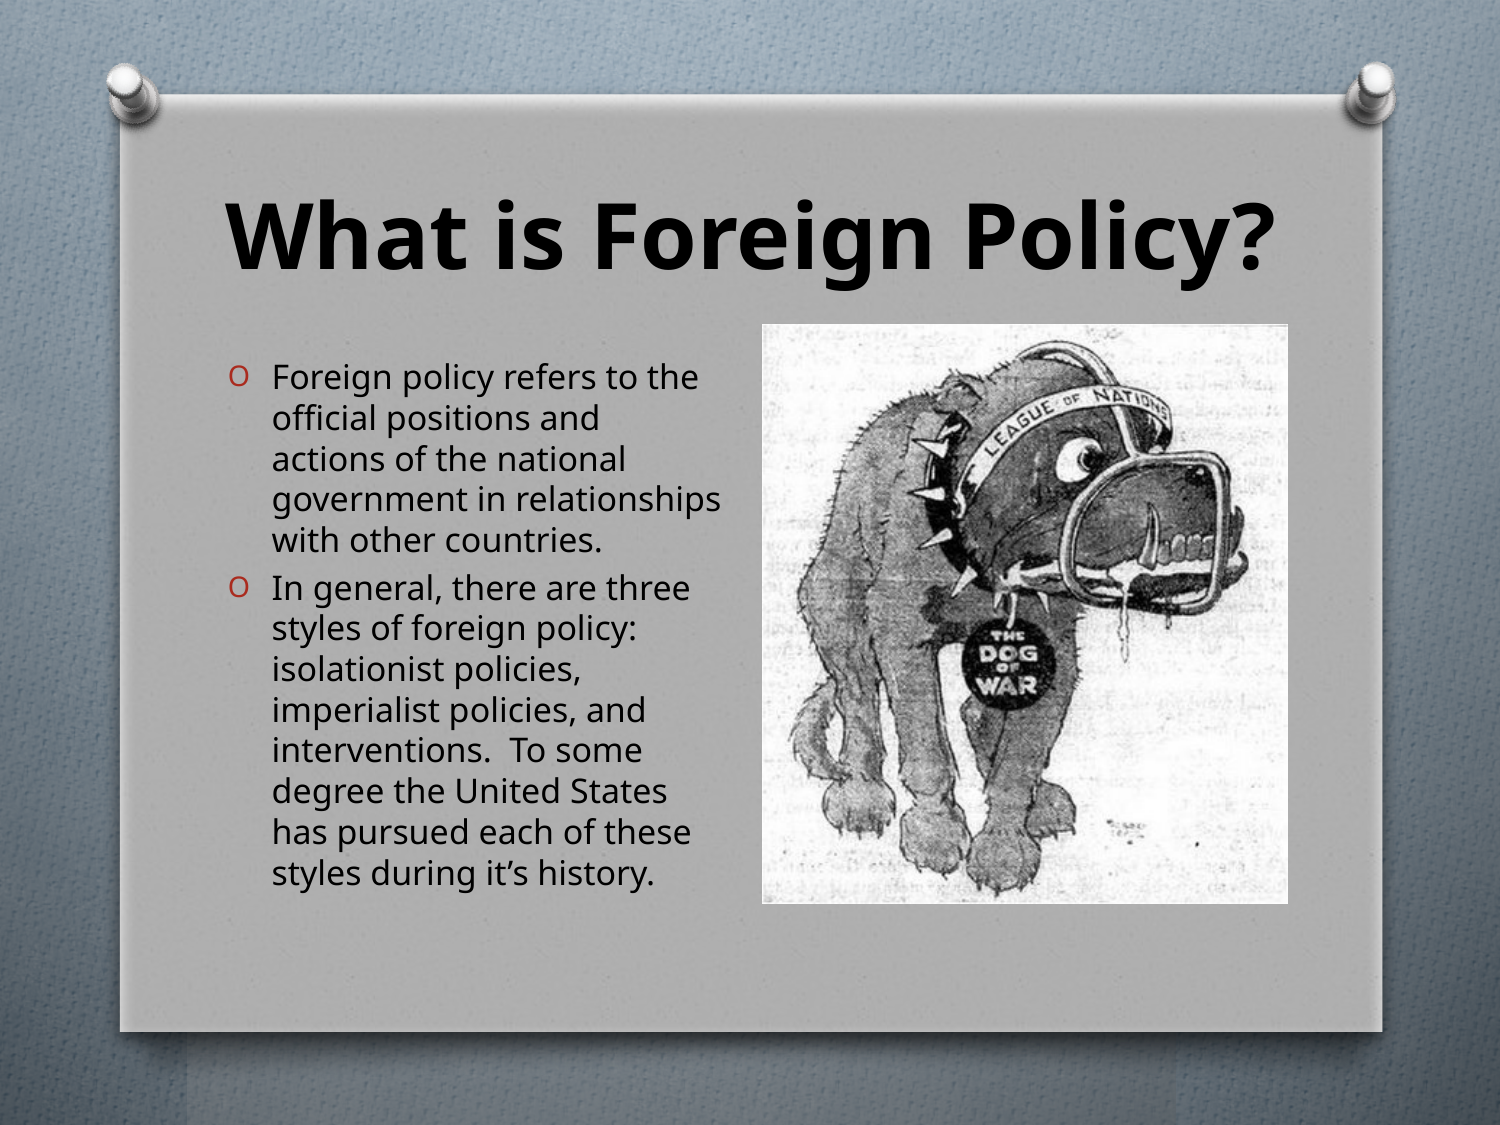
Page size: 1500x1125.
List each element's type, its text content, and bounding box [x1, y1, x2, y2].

list Foreign policy refers to the official positions and actions of the national government in relationships with other countries. In general, there are three styles of foreign policy: isolationist policies, imperialist policies, and interventions. To some degree the United States has pursued each of these styles during it’s history. [213, 348, 738, 939]
picture [75, 29, 198, 153]
picture [1317, 35, 1439, 156]
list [762, 324, 1288, 904]
title What is Foreign Policy? [179, 134, 1323, 332]
